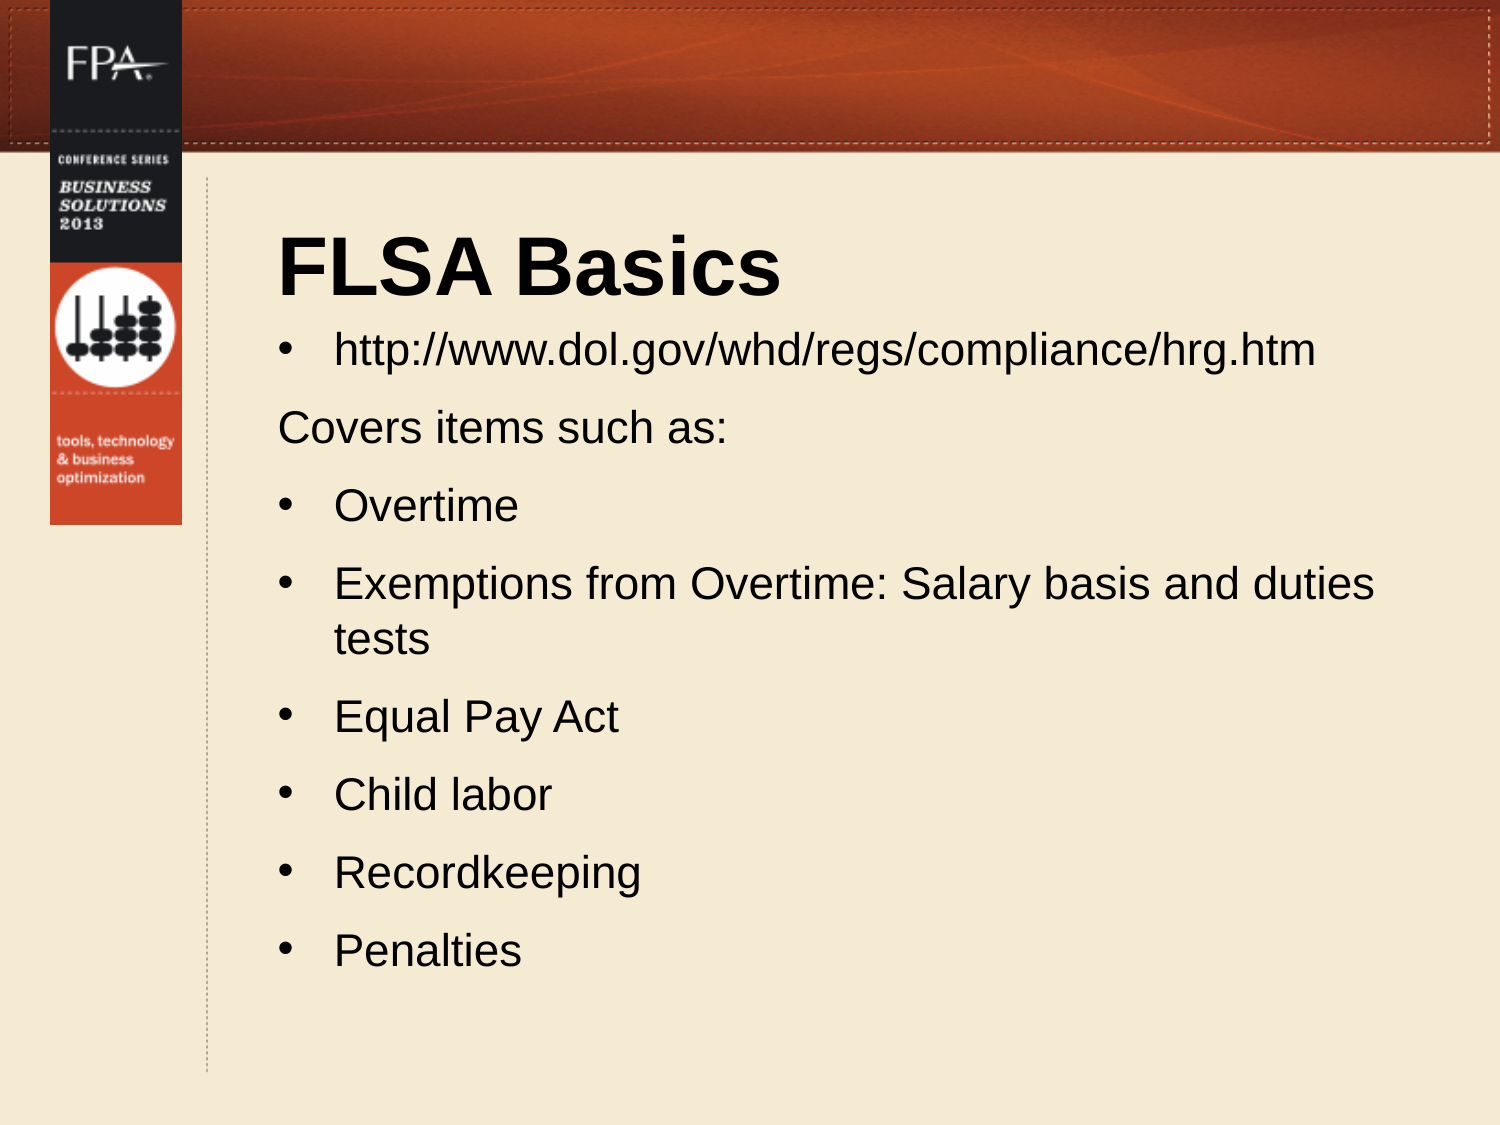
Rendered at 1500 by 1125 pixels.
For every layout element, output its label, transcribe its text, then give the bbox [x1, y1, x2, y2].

title FLSA Basics [262, 174, 1426, 351]
list http://www.dol.gov/whd/regs/compliance/hrg.htm Covers items such as: Overtime Exemptions from Overtime: Salary basis and duties tests Equal Pay Act Child labor Recordkeeping Penalties [262, 312, 1425, 1005]
picture [0, 0, 1500, 1125]
